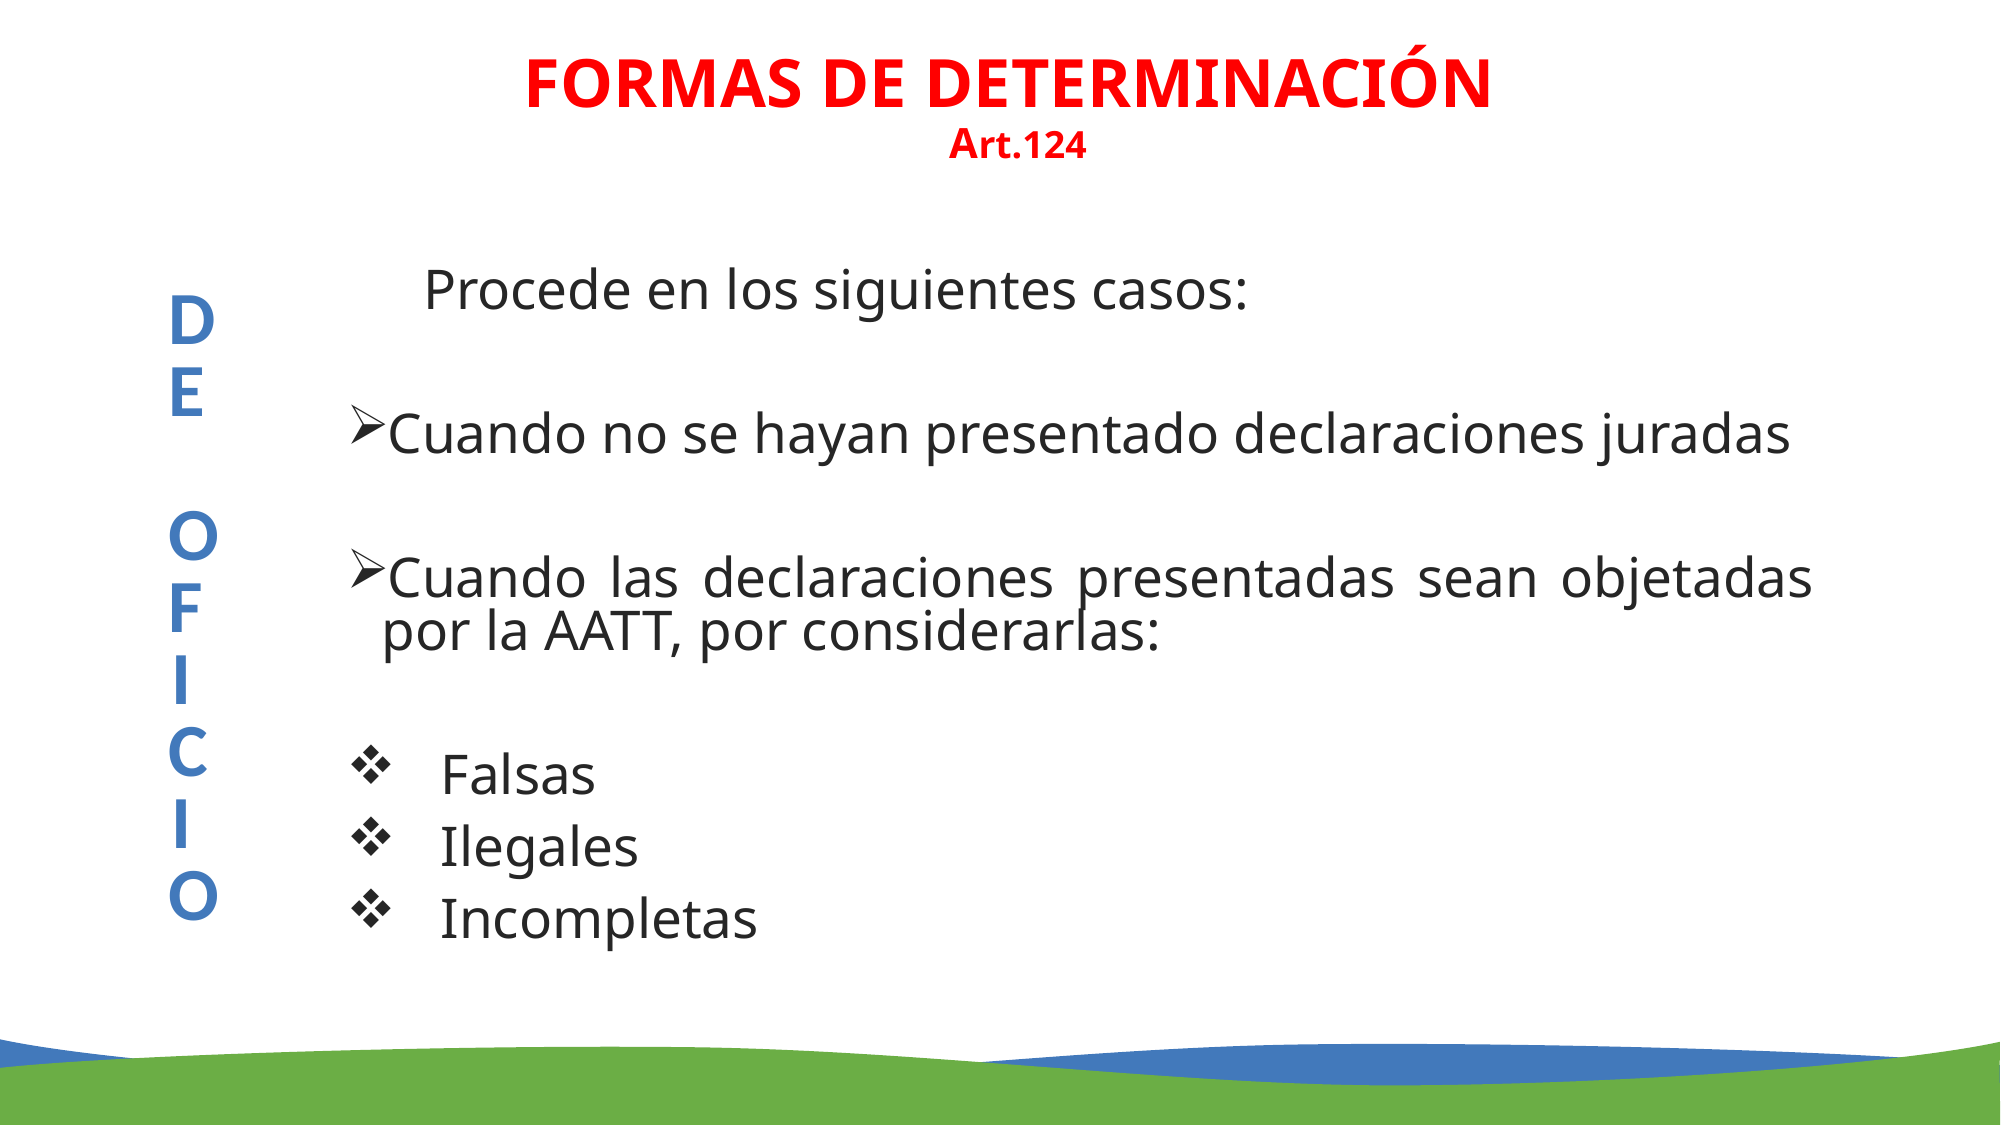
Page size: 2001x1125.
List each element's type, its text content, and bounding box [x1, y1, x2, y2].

title FORMAS DE DETERMINACIÓN Art.124 [361, 49, 1676, 192]
text_box Procede en los siguientes casos: Cuando no se hayan presentado declaraciones juradas Cuando las declaraciones presentadas sean objetadas por la AATT, por considerarlas: Falsas Ilegales Incompletas [331, 260, 1830, 969]
text_box DE OF I C IO [153, 279, 210, 943]
